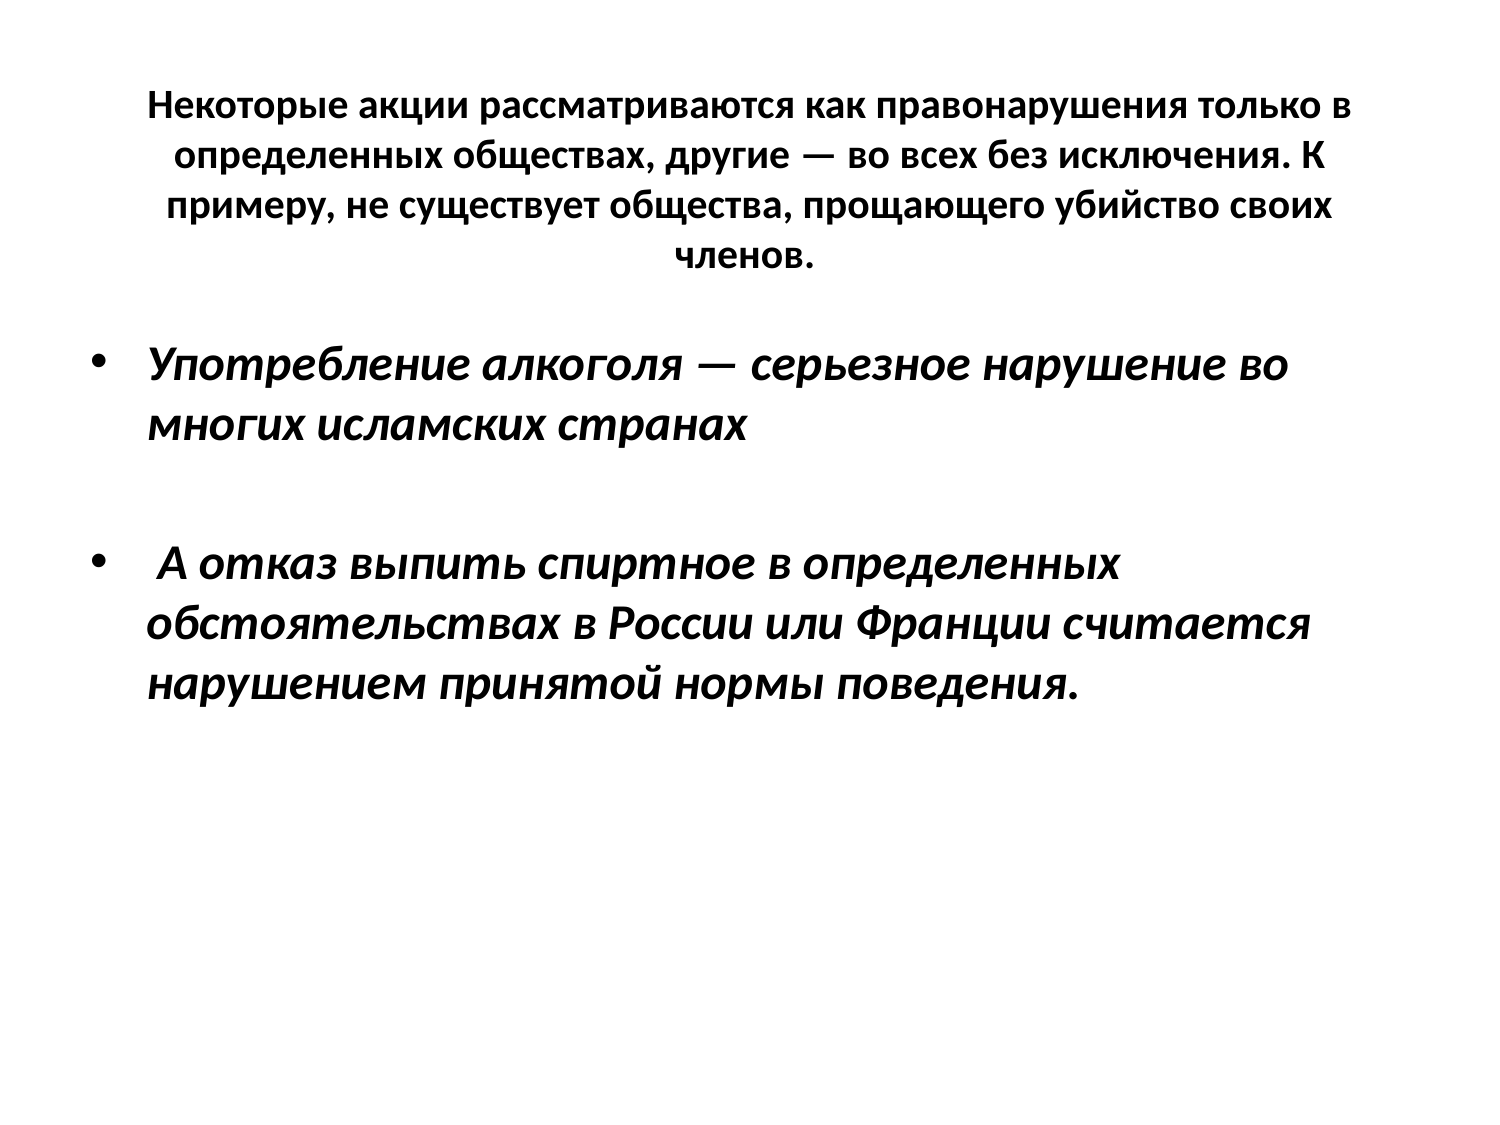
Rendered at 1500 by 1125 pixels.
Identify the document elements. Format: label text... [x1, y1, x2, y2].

list Употребление алкоголя — серьезное нарушение во многих исламских странах А отказ выпить спиртное в определенных обстоятельствах в России или Франции считается нарушением принятой нормы поведения. [75, 262, 1425, 1005]
title Некоторые акции рассматриваются как правонарушения только в определенных обществах, другие — во всех без исключения. К примеру, не существует общества, прощающего убийство своих членов. [75, 113, 1425, 262]
